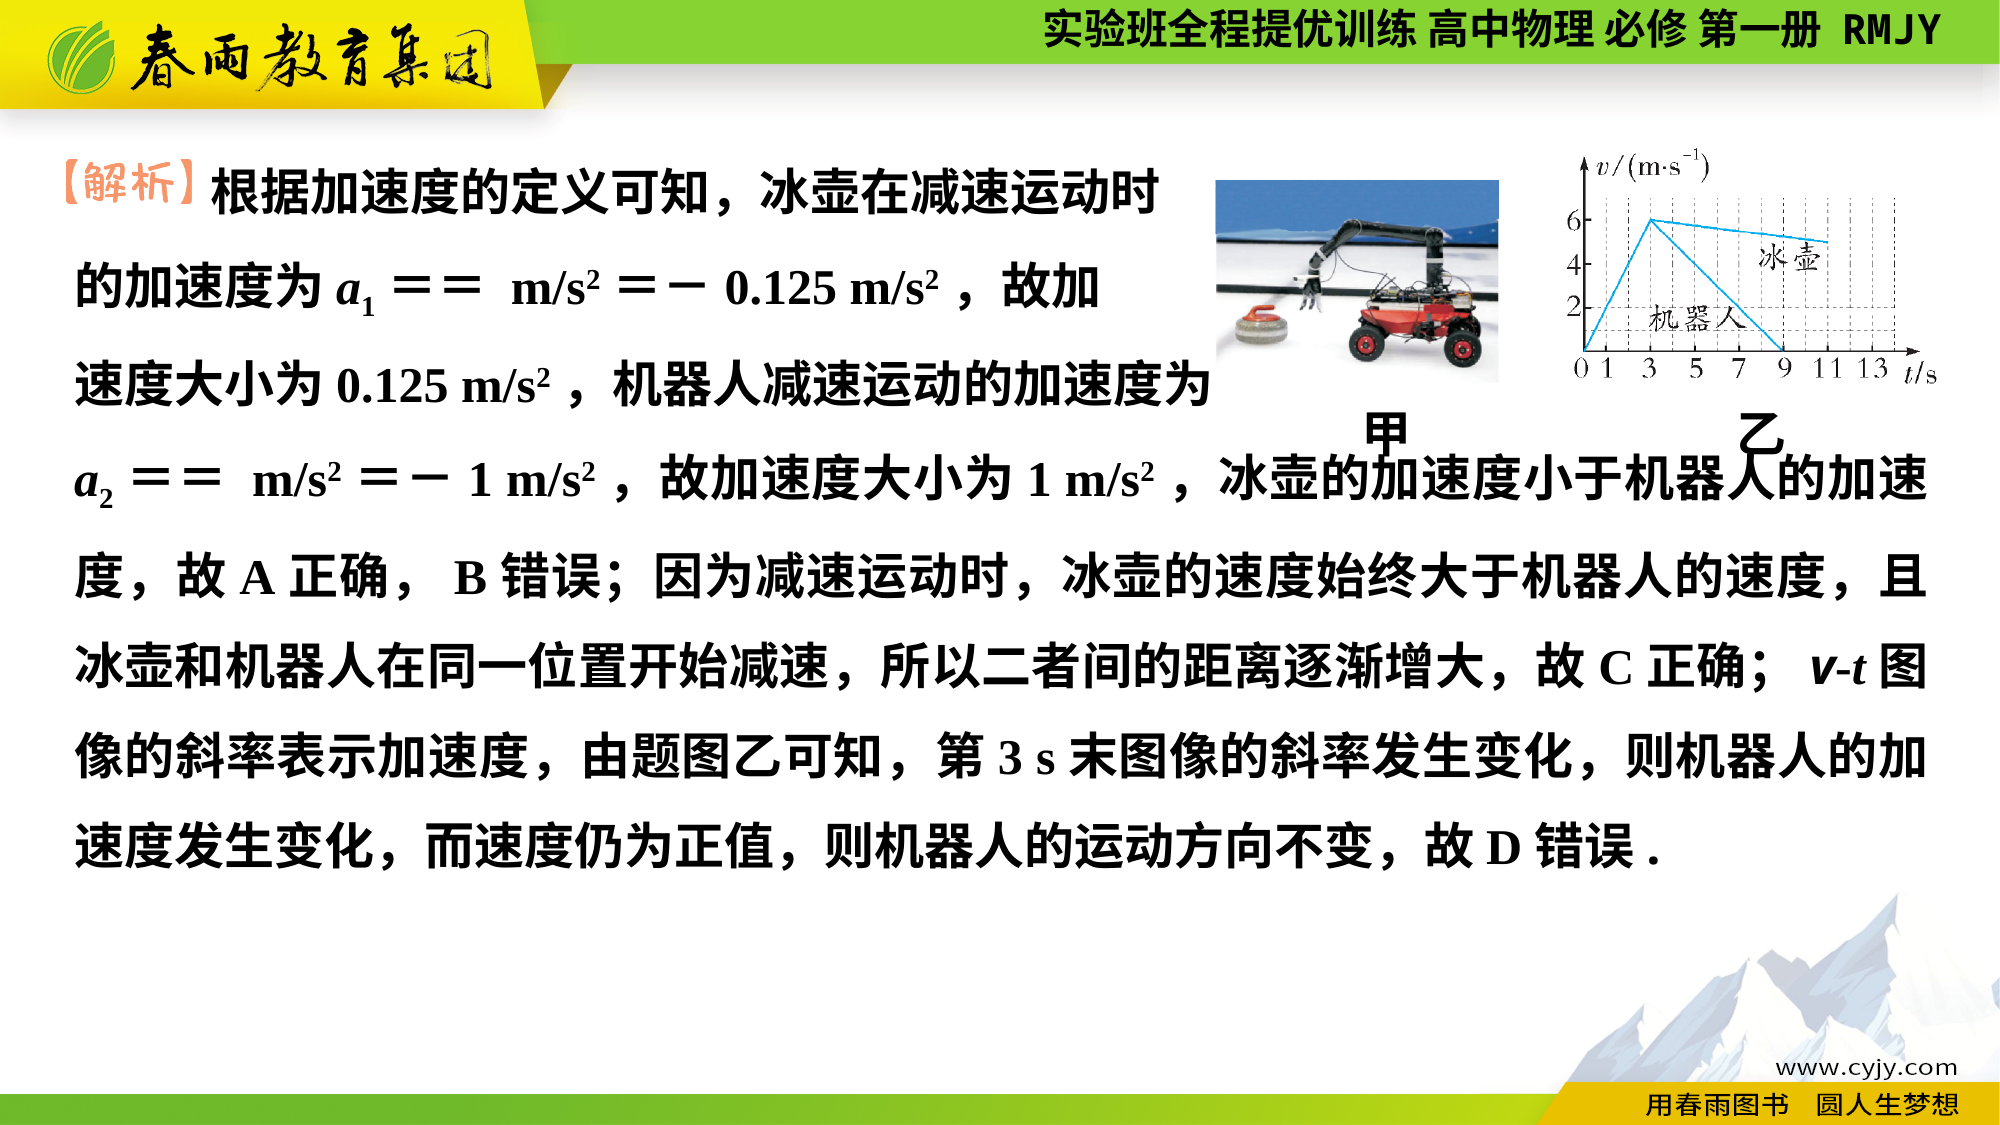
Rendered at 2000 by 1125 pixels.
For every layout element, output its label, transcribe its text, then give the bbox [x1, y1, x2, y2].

text_box 甲 乙 [1346, 395, 1802, 471]
picture [0, 0, 2000, 1125]
